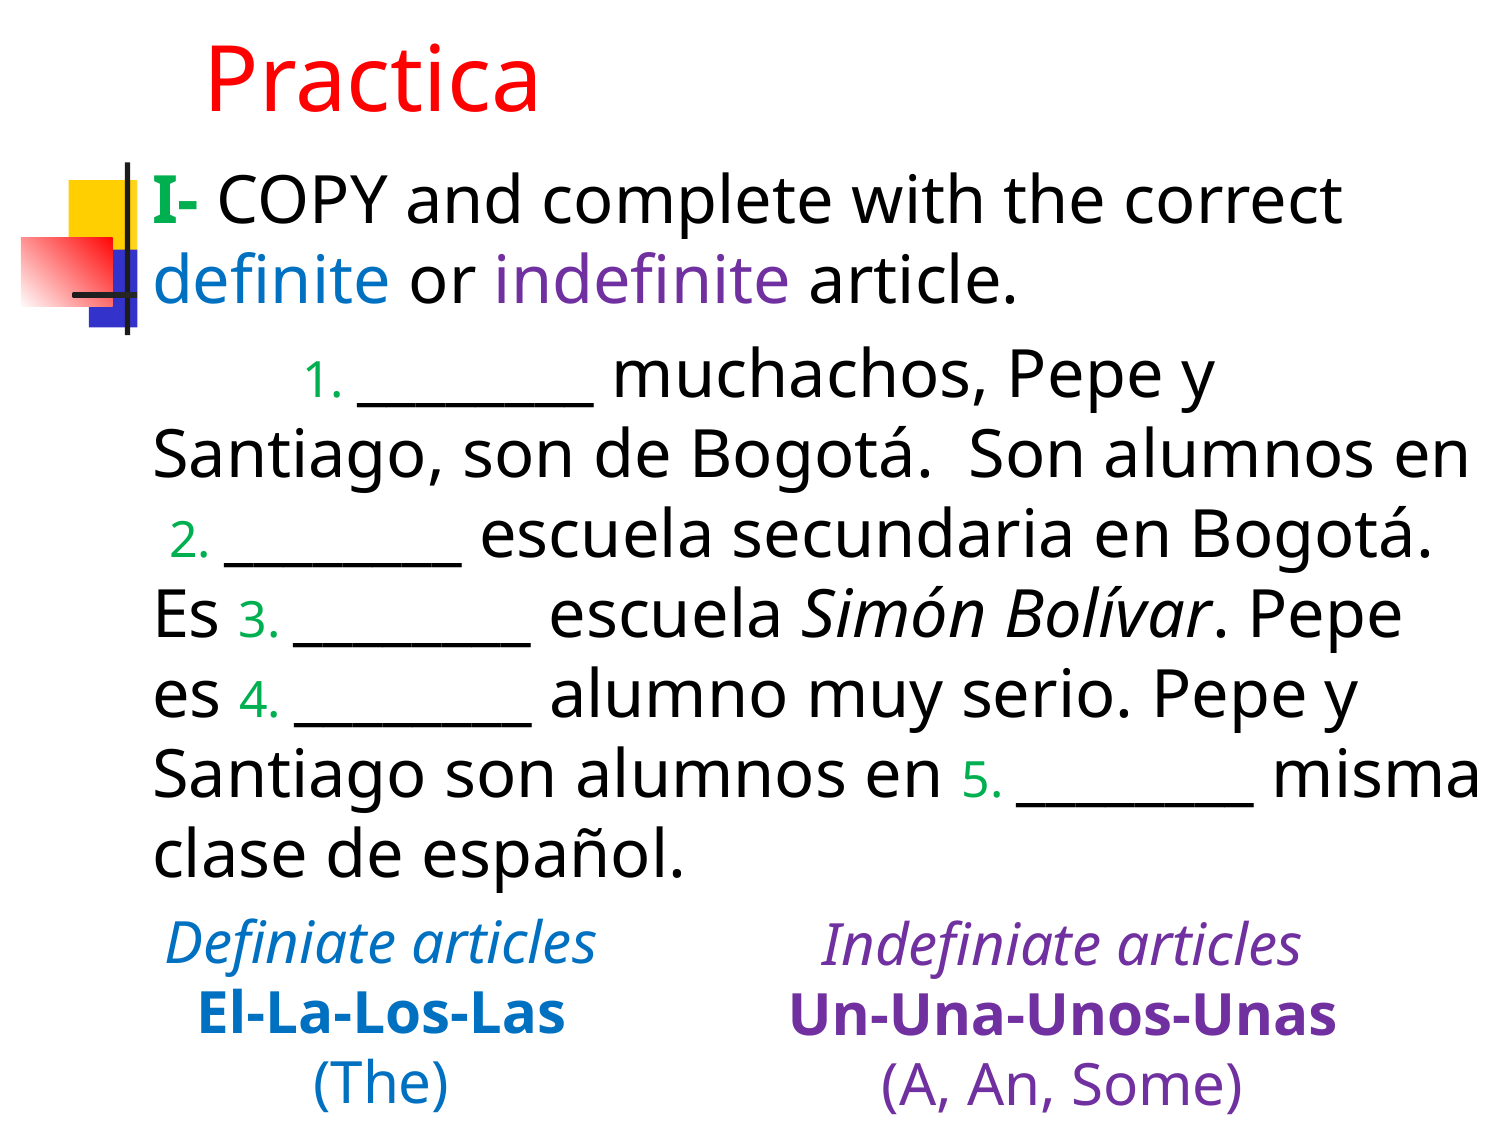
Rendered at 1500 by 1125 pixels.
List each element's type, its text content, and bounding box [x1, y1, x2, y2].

text_box Practica [188, 12, 1468, 138]
text_box I- COPY and complete with the correct definite or indefinite article. 1. ________ muchachos, Pepe y Santiago, son de Bogotá. Son alumnos en 2. ________ escuela secundaria en Bogotá. Es 3. ________ escuela Simón Bolívar. Pepe es 4. ________ alumno muy serio. Pepe y Santiago son alumnos en 5. ________ misma clase de español. [137, 149, 1500, 1075]
text_box Definiate articles El-La-Los-Las (The) [99, 897, 663, 1123]
text_box Indefiniate articles Un-Una-Unos-Unas (A, An, Some) [750, 900, 1375, 1125]
